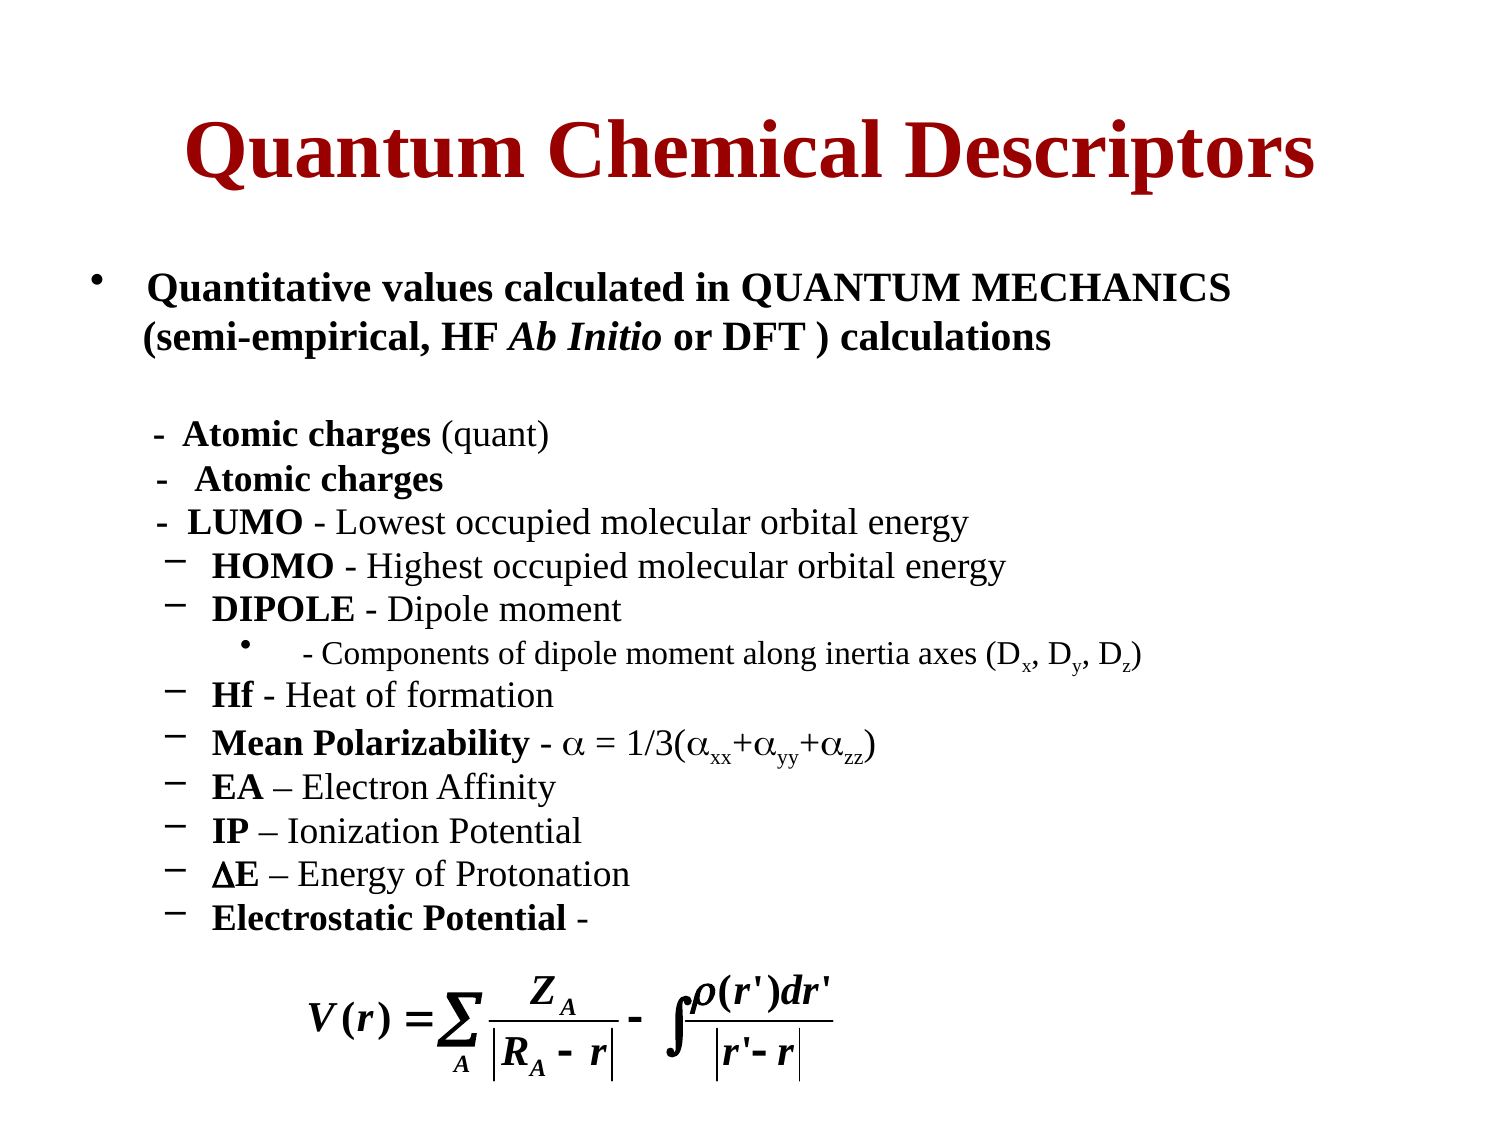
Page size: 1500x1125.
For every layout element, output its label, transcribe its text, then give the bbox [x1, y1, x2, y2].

title Quantum Chemical Descriptors [112, 99, 1388, 262]
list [304, 960, 843, 1089]
list Quantitative values calculated in QUANTUM MECHANICS (semi-empirical, HF Ab Initio or DFT ) calculations - Atomic charges (quant) - Atomic charges - LUMO - Lowest occupied molecular orbital energy HOMO - Highest occupied molecular orbital energy DIPOLE - Dipole moment - Components of dipole moment along inertia axes (Dx, Dy, Dz) Hf - Heat of formation Mean Polarizability -  = 1/3(xx+yy+zz) EA – Electron Affinity IP – Ionization Potential E – Energy of Protonation Electrostatic Potential - [74, 262, 1459, 1006]
